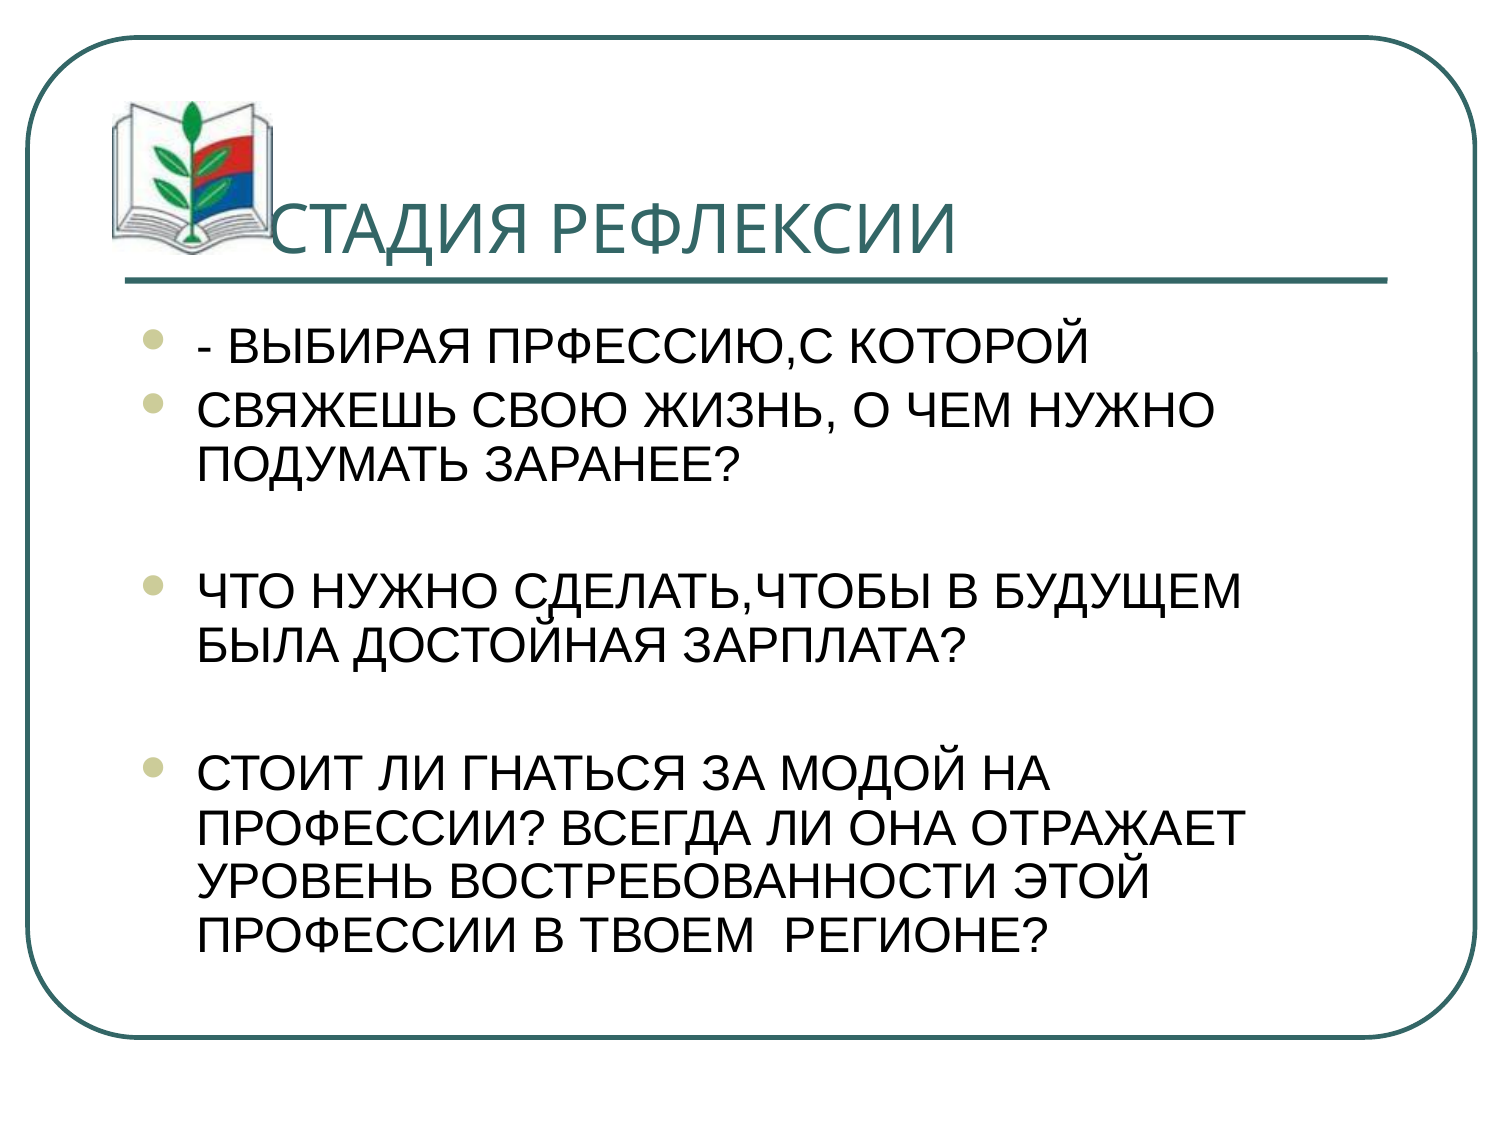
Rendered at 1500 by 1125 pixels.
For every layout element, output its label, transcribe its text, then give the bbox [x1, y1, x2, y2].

title СТАДИЯ РЕФЛЕКСИИ [124, 87, 1388, 276]
picture [111, 101, 273, 256]
list - ВЫБИРАЯ ПРФЕССИЮ,С КОТОРОЙ СВЯЖЕШЬ СВОЮ ЖИЗНЬ, О ЧЕМ НУЖНО ПОДУМАТЬ ЗАРАНЕЕ? ЧТО НУЖНО СДЕЛАТЬ,ЧТОБЫ В БУДУЩЕМ БЫЛА ДОСТОЙНАЯ ЗАРПЛАТА? СТОИТ ЛИ ГНАТЬСЯ ЗА МОДОЙ НА ПРОФЕССИИ? ВСЕГДА ЛИ ОНА ОТРАЖАЕТ УРОВЕНЬ ВОСТРЕБОВАННОСТИ ЭТОЙ ПРОФЕССИИ В ТВОЕМ РЕГИОНЕ? [124, 312, 1388, 976]
